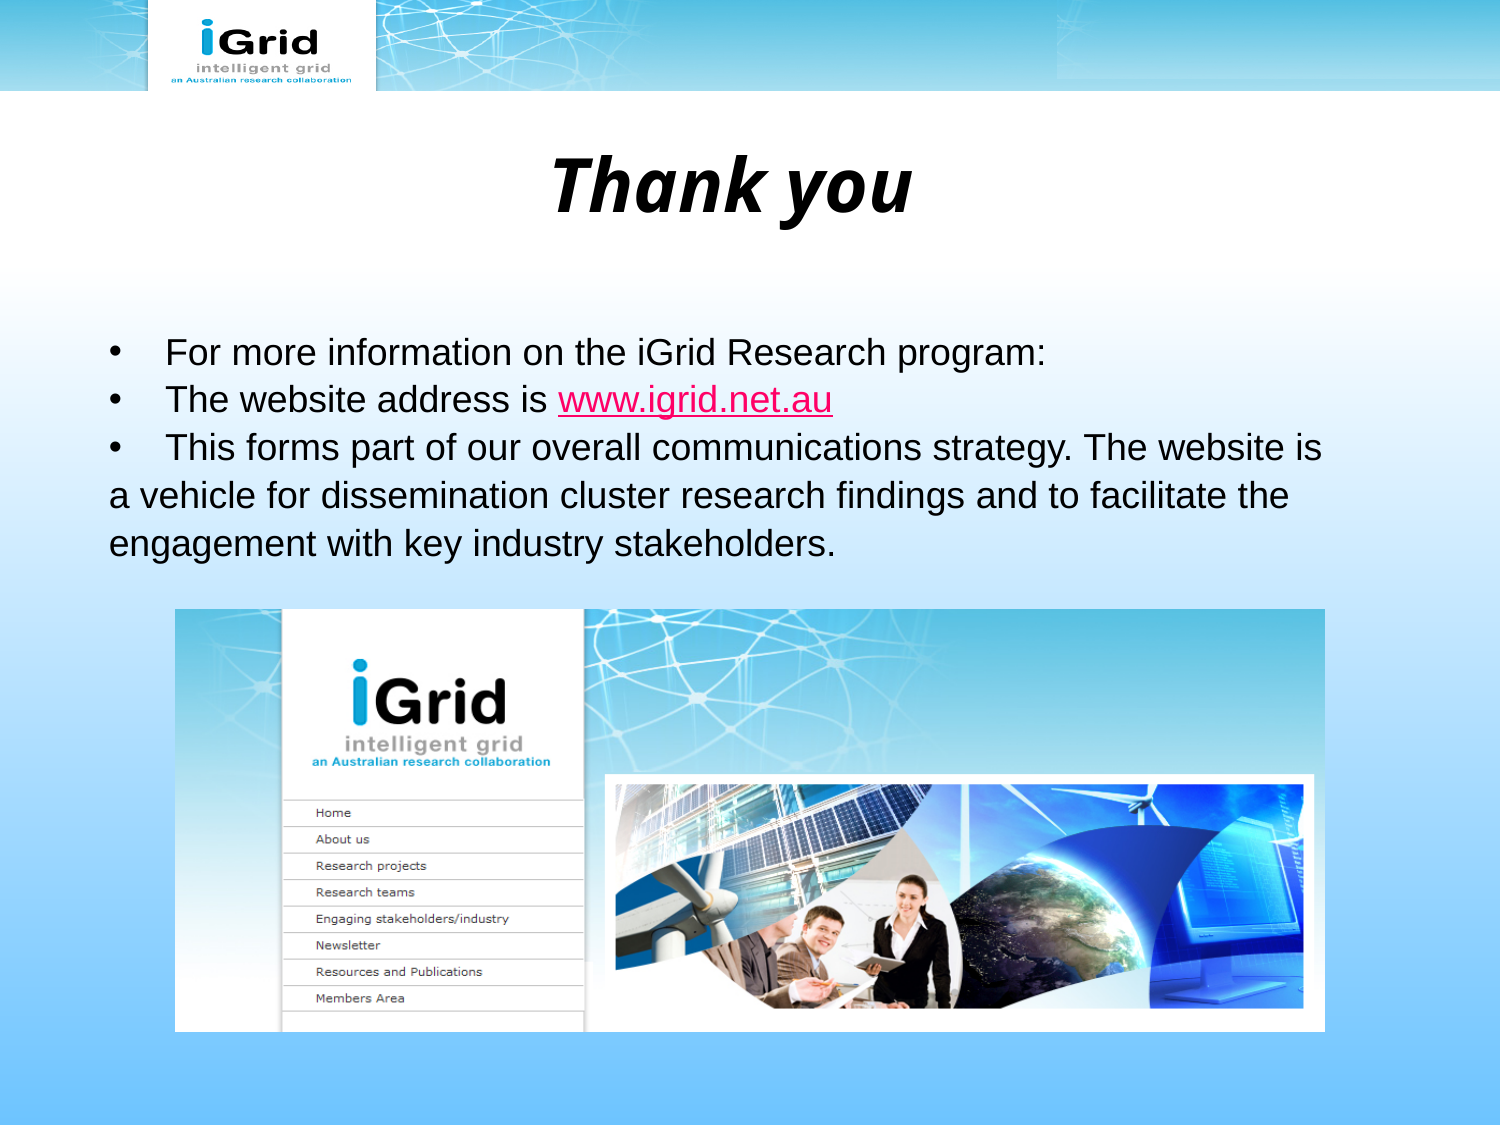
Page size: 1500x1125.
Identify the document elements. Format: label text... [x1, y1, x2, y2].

list Thank you For more information on the iGrid Research program: The website address is www.igrid.net.au This forms part of our overall communications strategy. The website is a vehicle for dissemination cluster research findings and to facilitate the engagement with key industry stakeholders. [93, 140, 1369, 624]
picture [175, 609, 1325, 1032]
picture [0, 0, 1500, 91]
